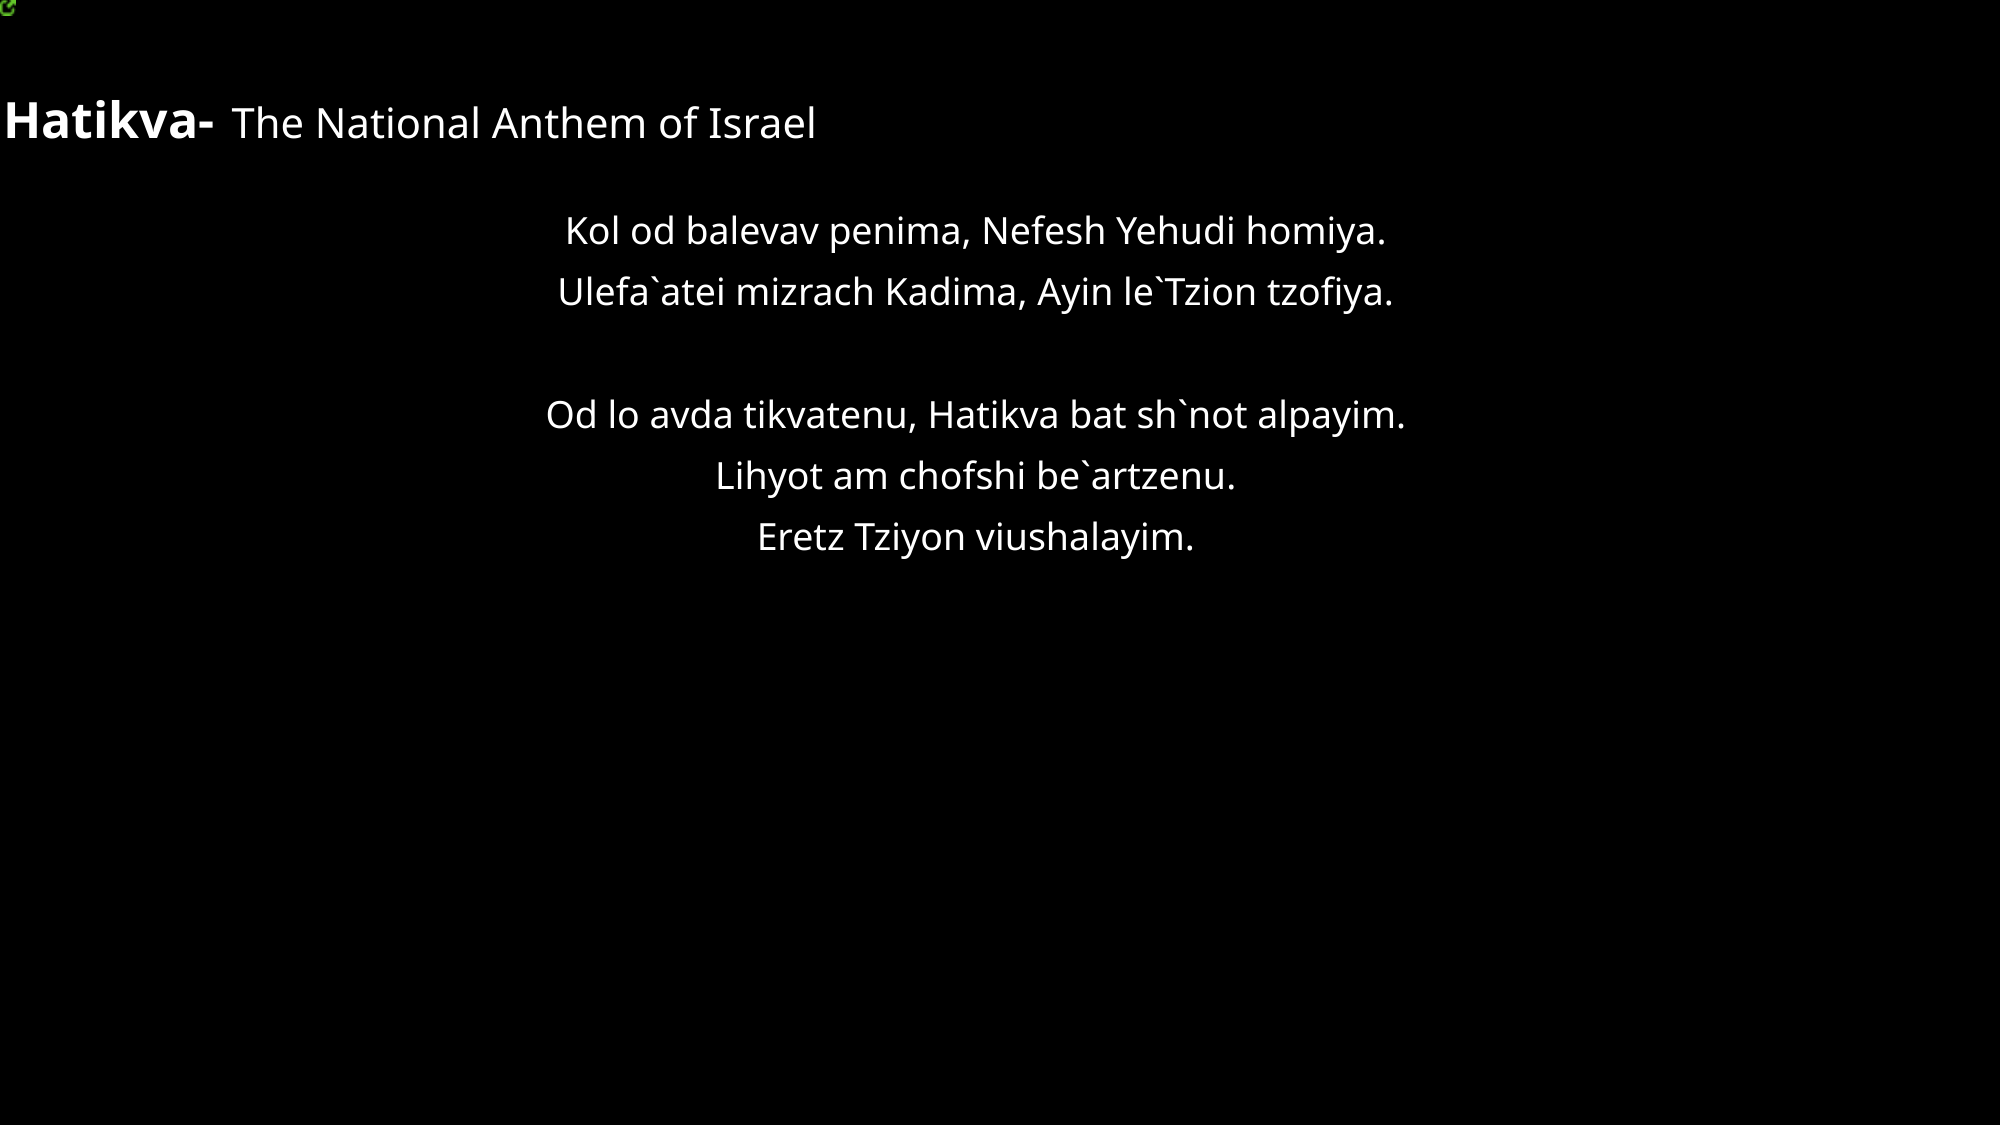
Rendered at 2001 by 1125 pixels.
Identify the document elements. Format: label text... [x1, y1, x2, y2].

subtitle Kol od balevav penima, Nefesh Yehudi homiya. Ulefa`atei mizrach Kadima, Ayin le`Tzion tzofiya. Od lo avda tikvatenu, Hatikva bat sh`not alpayim. Lihyot am chofshi be`artzenu. Eretz Tziyon viushalayim. [114, 204, 1838, 972]
text_box Hatikva- The National Anthem of Israel [0, 58, 832, 159]
picture [0, 0, 16, 16]
